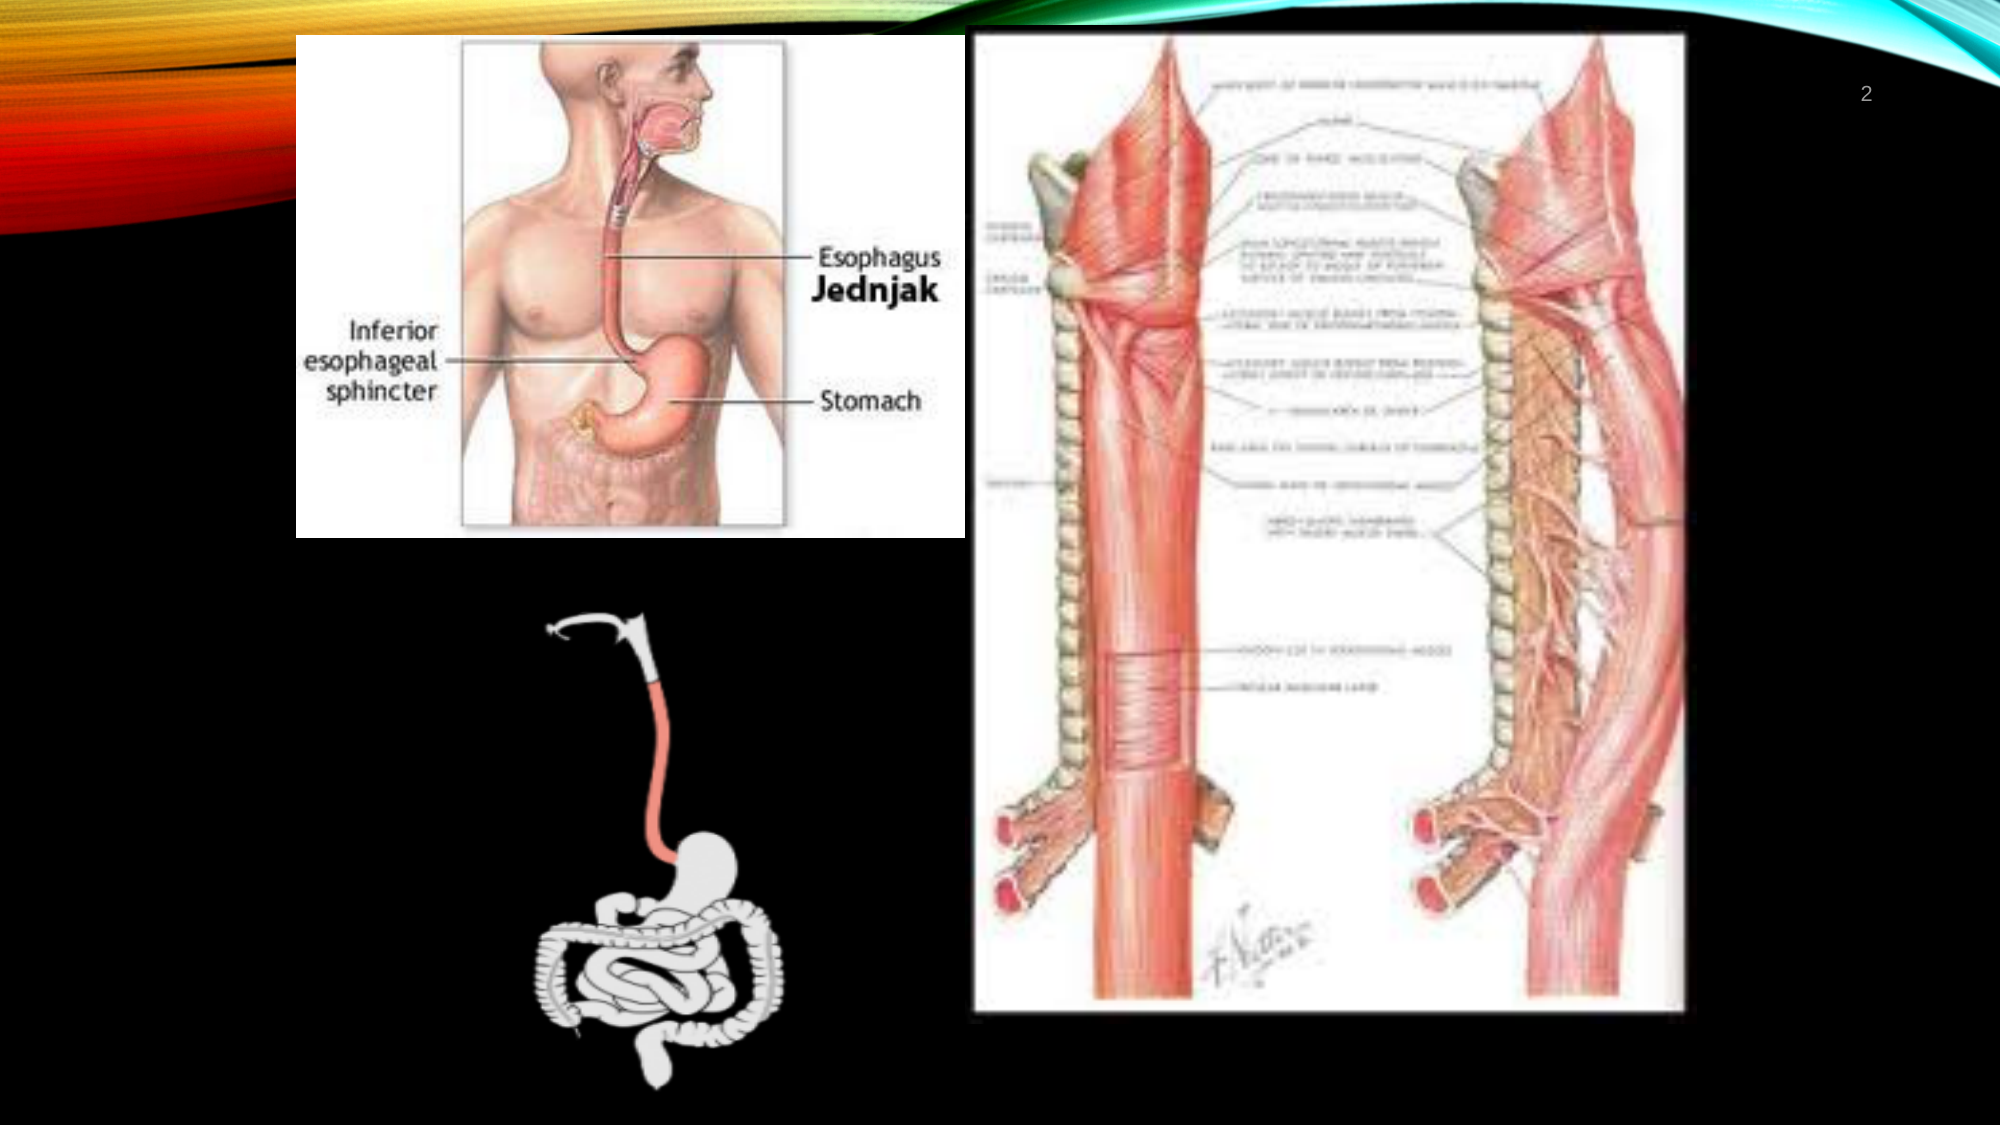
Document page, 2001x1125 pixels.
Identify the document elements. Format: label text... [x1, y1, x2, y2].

picture [0, 0, 2000, 1024]
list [296, 34, 965, 538]
slide_number 2 [1698, 62, 1888, 123]
picture [385, 538, 930, 1125]
